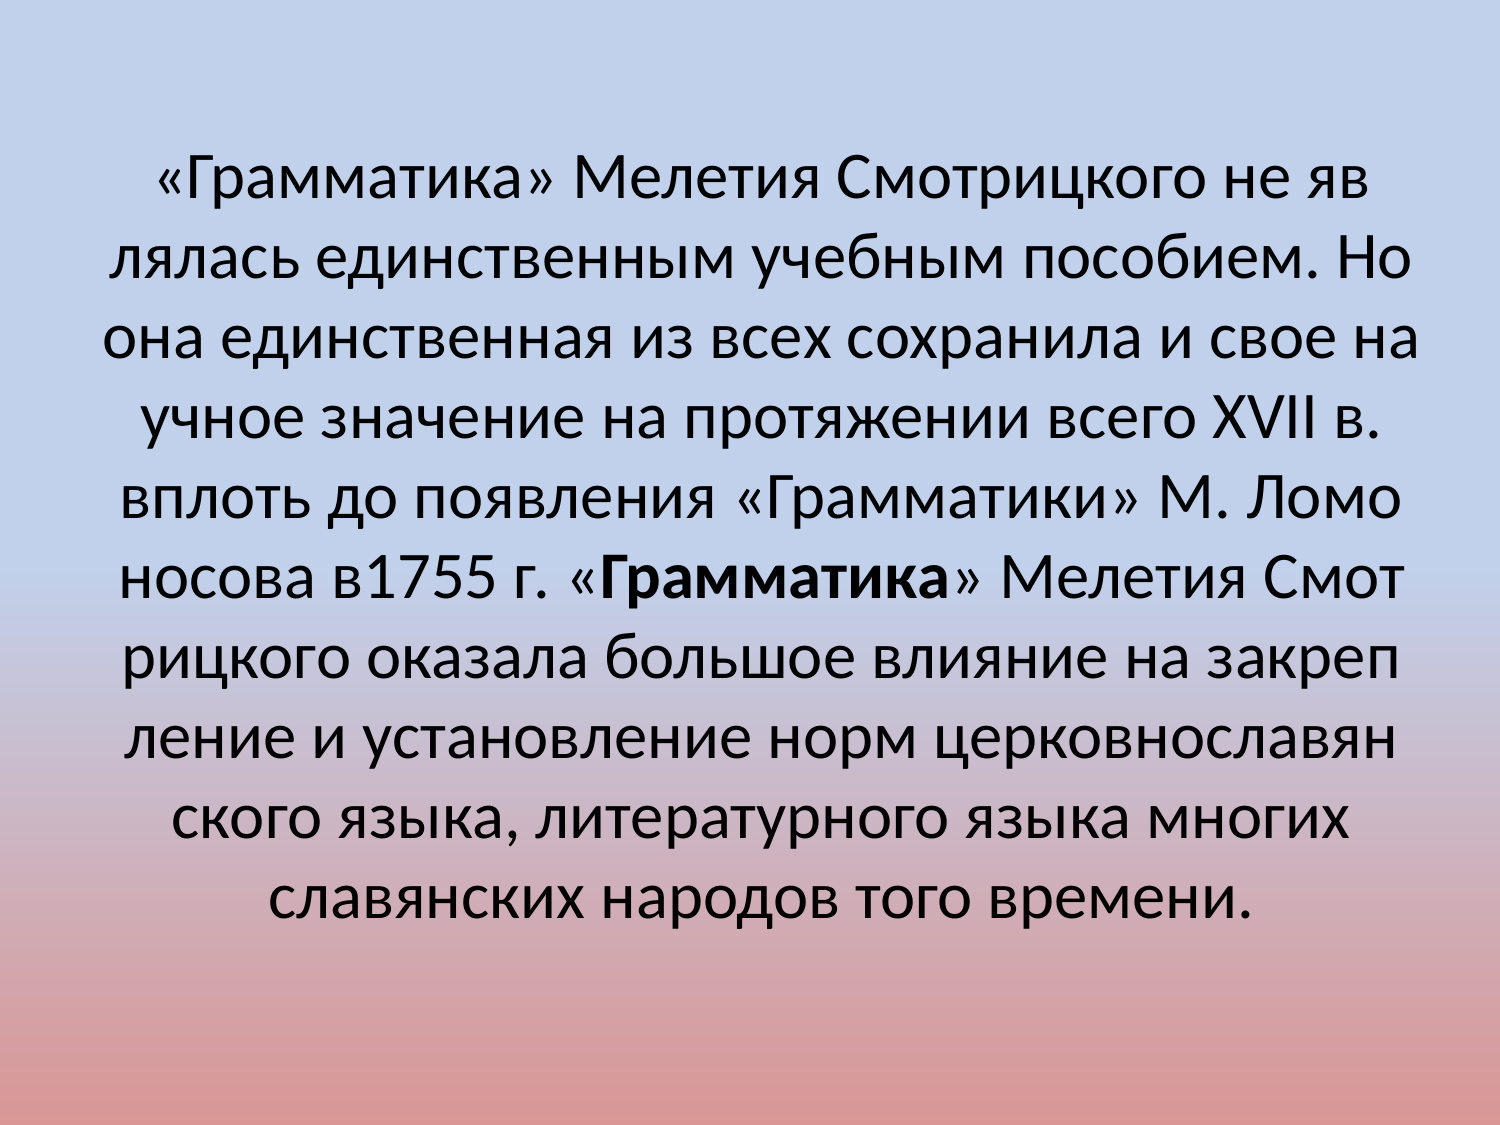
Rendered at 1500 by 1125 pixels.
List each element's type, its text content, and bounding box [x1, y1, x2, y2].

subtitle «Грамматика» Мелетия Смотрицкого не яв­лялась единственным учебным пособием. Но она единственная из всех сохранила и свое на­учное значение на протяжении всего XVII в. вплоть до появления «Грамматики» М. Ломо­носова в1755 г. «Грамматика» Мелетия Смот­рицкого оказала большое влияние на закреп­ление и установление норм церковнославян­ского языка, литературного языка многих славянских народов того времени. [76, 30, 1447, 1083]
